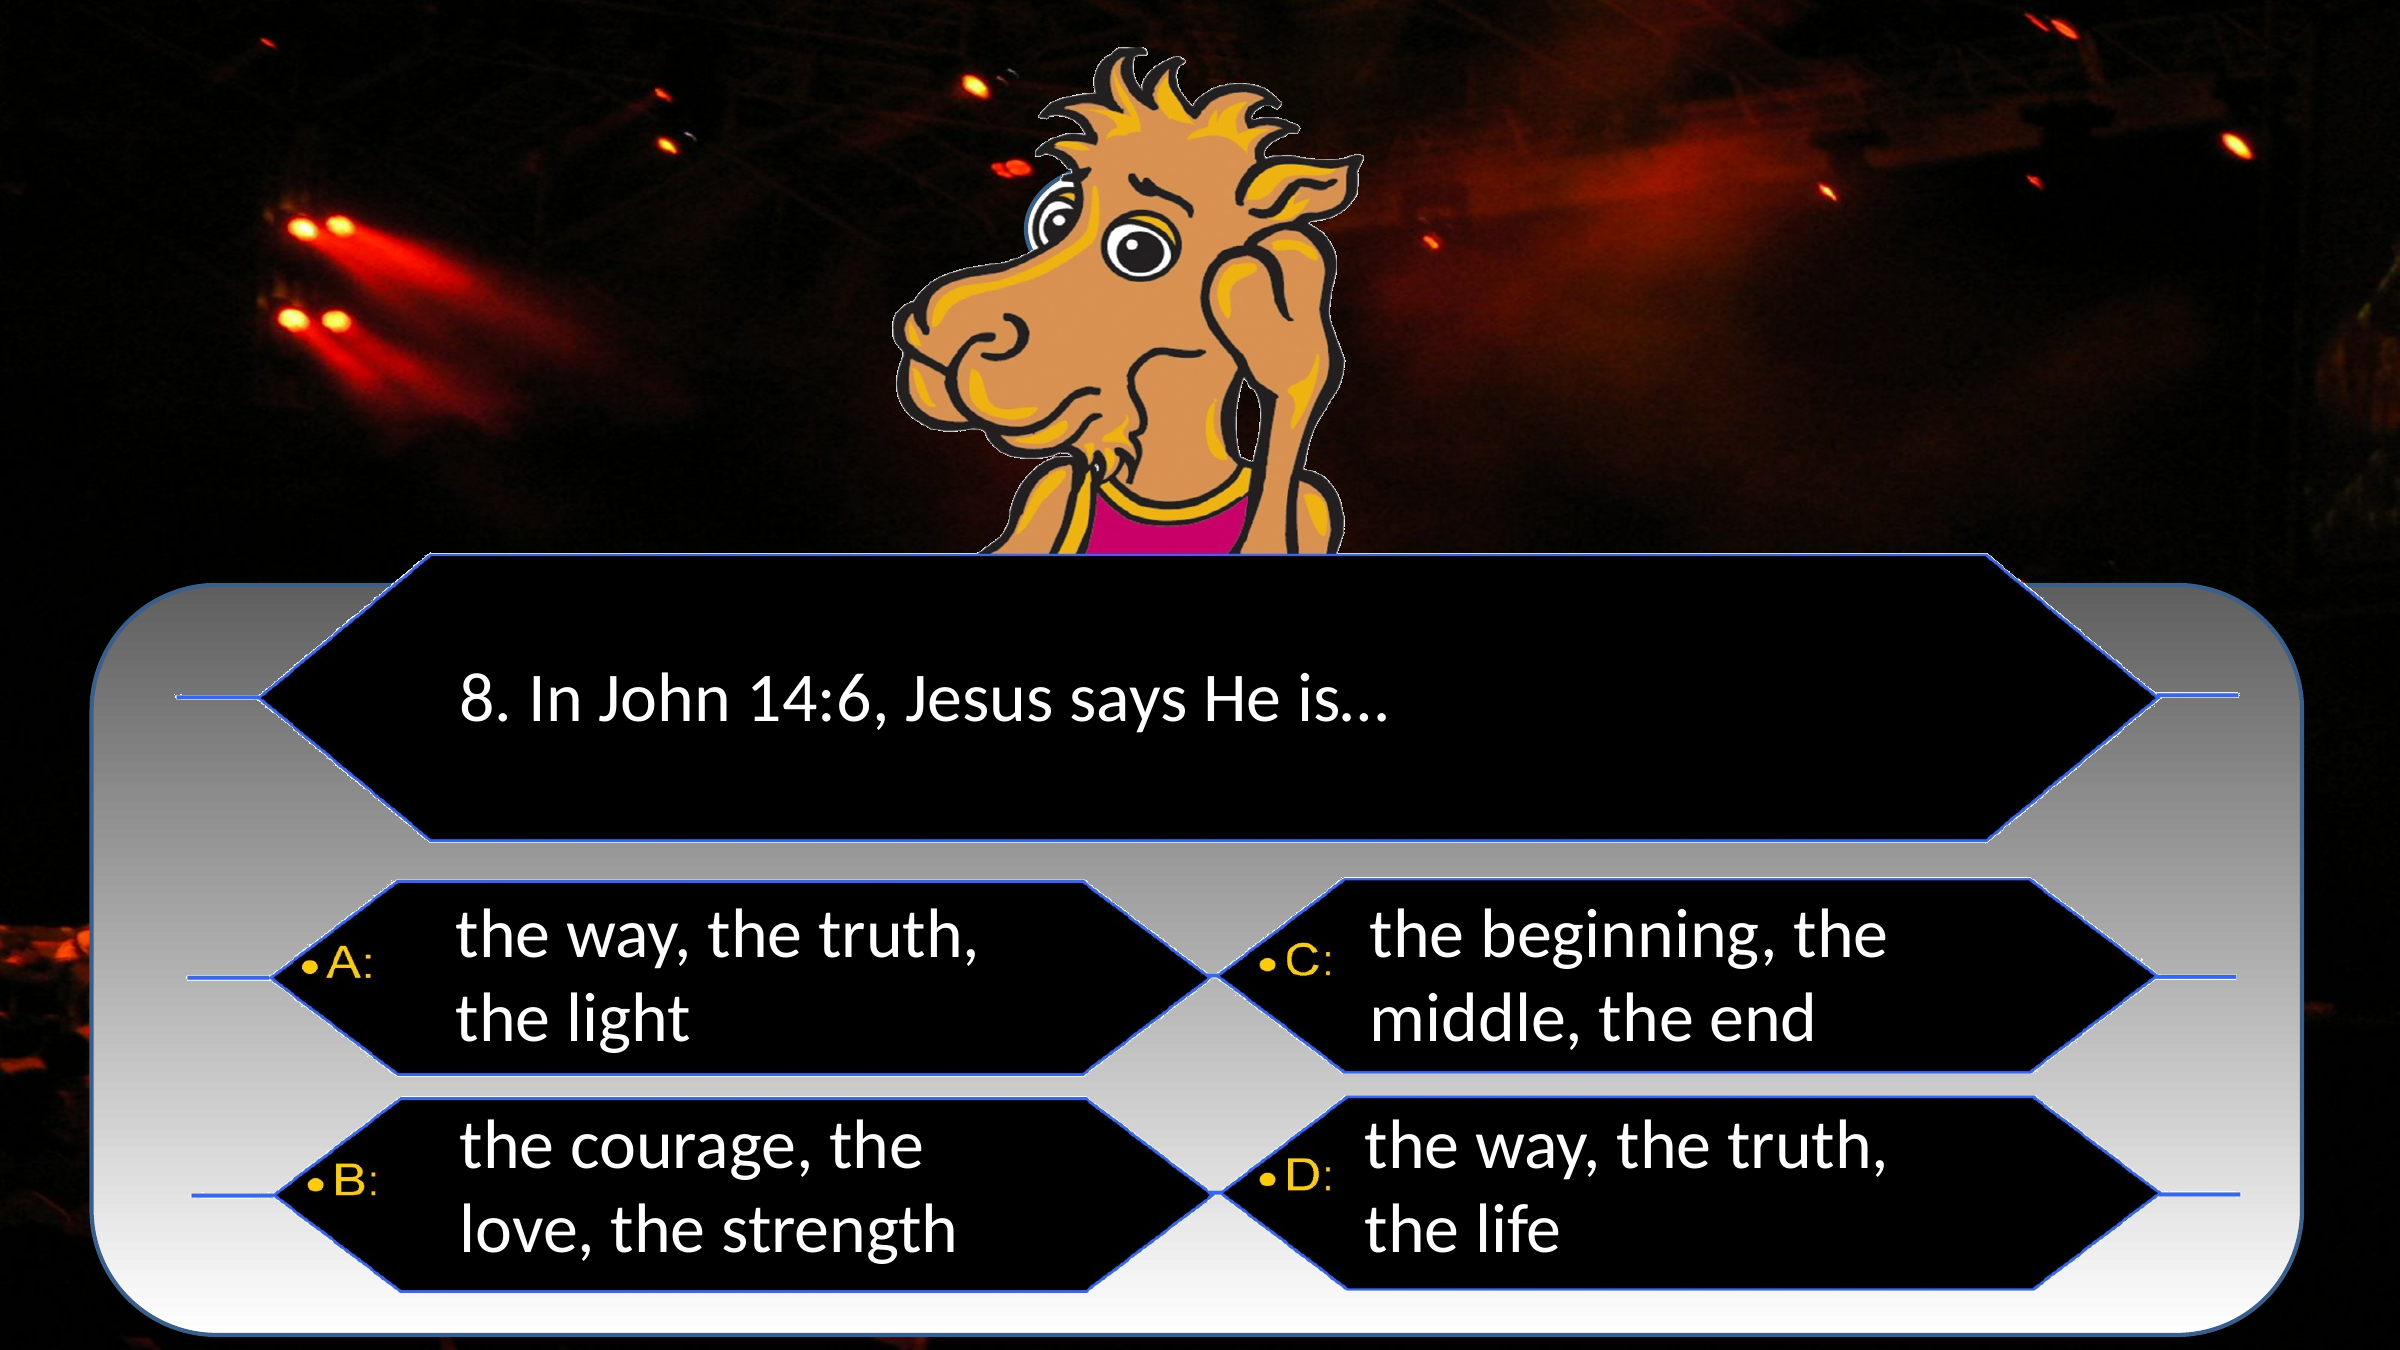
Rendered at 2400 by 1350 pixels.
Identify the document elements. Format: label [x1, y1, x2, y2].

picture [0, 0, 2400, 1350]
text_box [174, 46, 2242, 1350]
